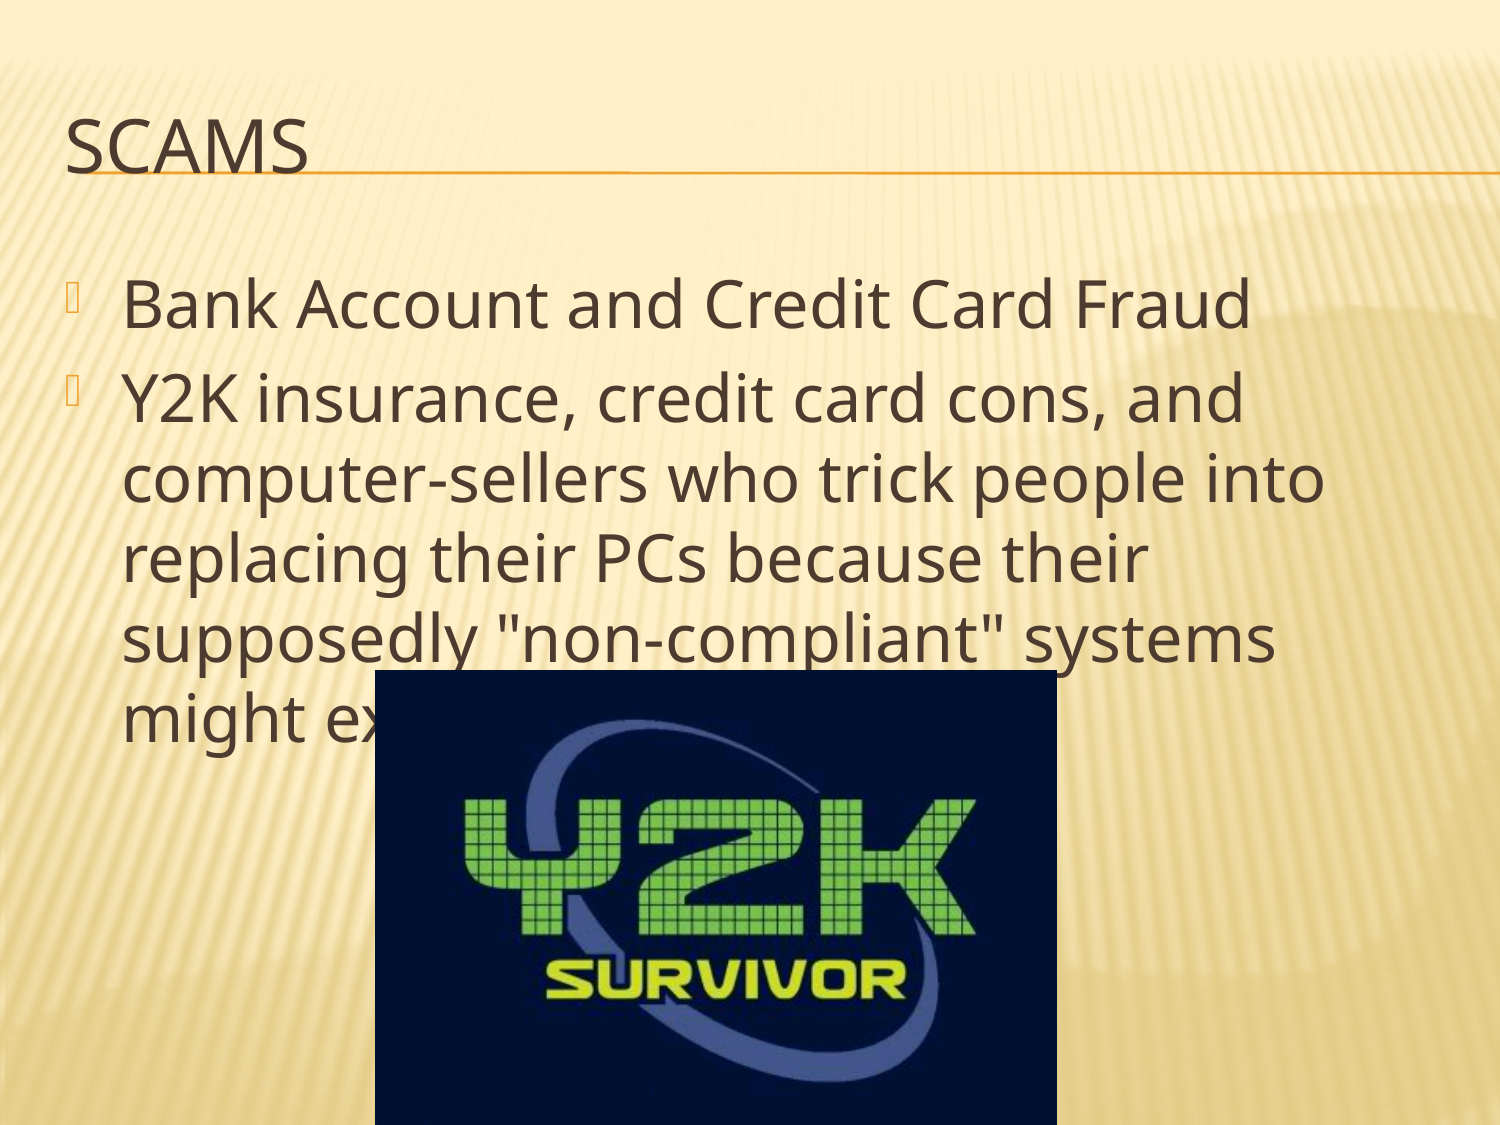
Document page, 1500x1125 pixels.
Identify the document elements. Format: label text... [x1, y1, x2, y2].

list Bank Account and Credit Card Fraud Y2K insurance, credit card cons, and computer-sellers who trick people into replacing their PCs because their supposedly "non-compliant" systems might explode [50, 254, 1475, 998]
picture [374, 670, 1057, 1125]
title Scams [50, 75, 1475, 213]
